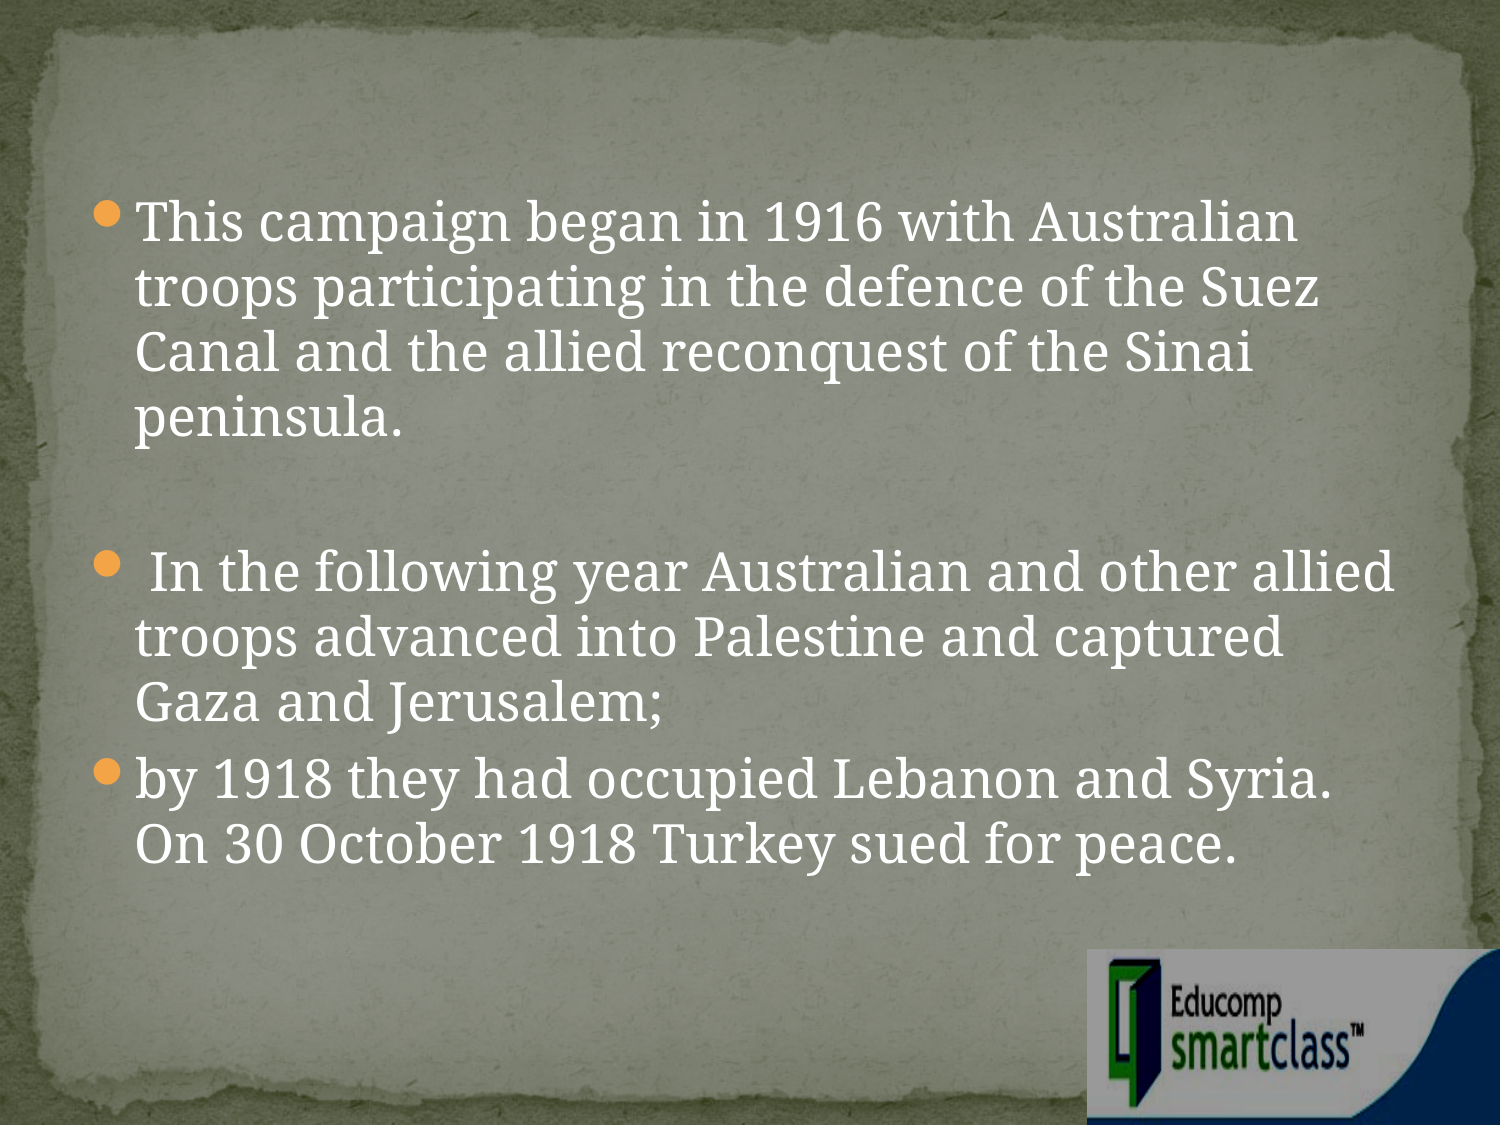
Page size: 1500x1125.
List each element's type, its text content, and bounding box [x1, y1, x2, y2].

picture [1087, 949, 1500, 1125]
list This campaign began in 1916 with Australian troops participating in the defence of the Suez Canal and the allied reconquest of the Sinai peninsula. In the following year Australian and other allied troops advanced into Palestine and captured Gaza and Jerusalem; by 1918 they had occupied Lebanon and Syria. On 30 October 1918 Turkey sued for peace. [75, 24, 1425, 1005]
